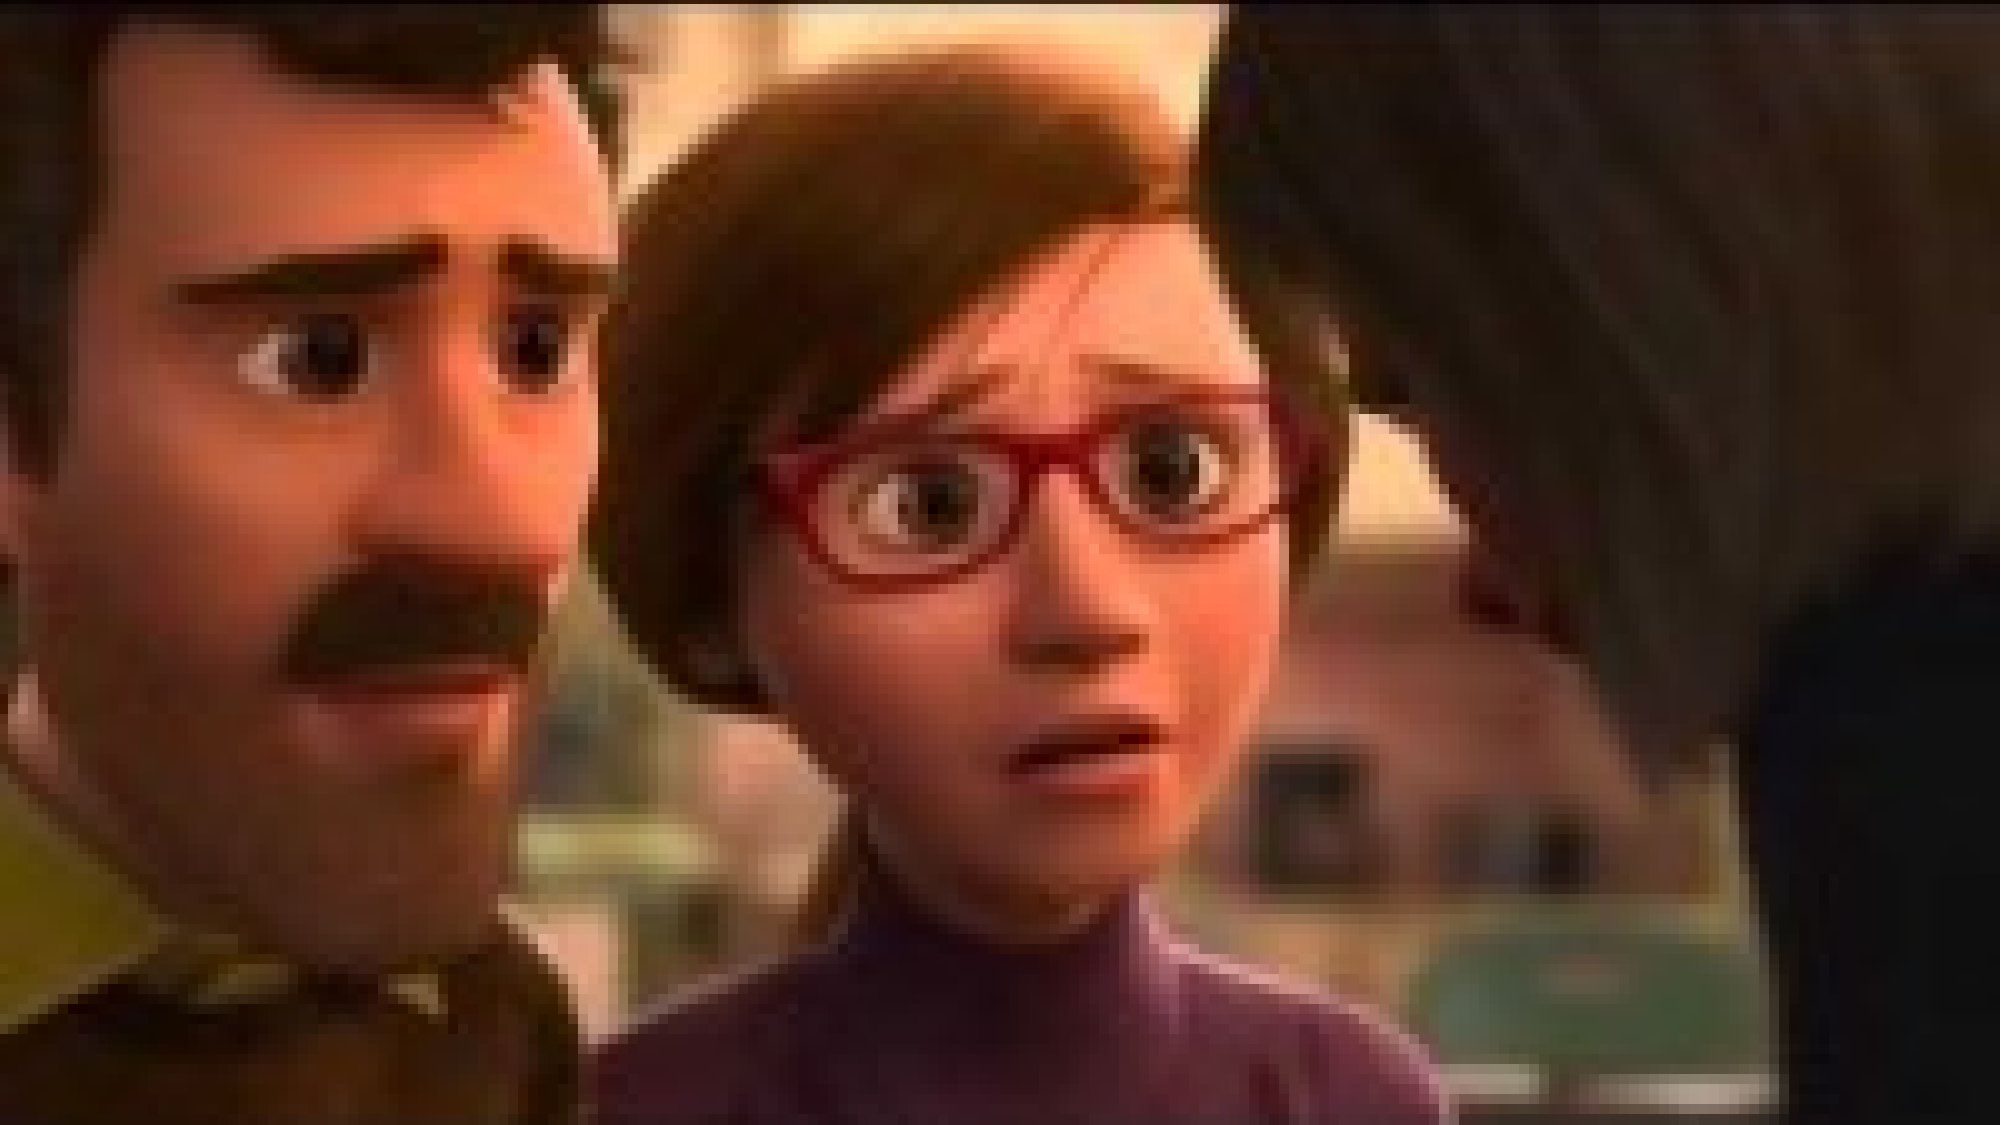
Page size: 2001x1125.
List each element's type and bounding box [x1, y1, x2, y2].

text_box [0, 0, 2000, 1125]
